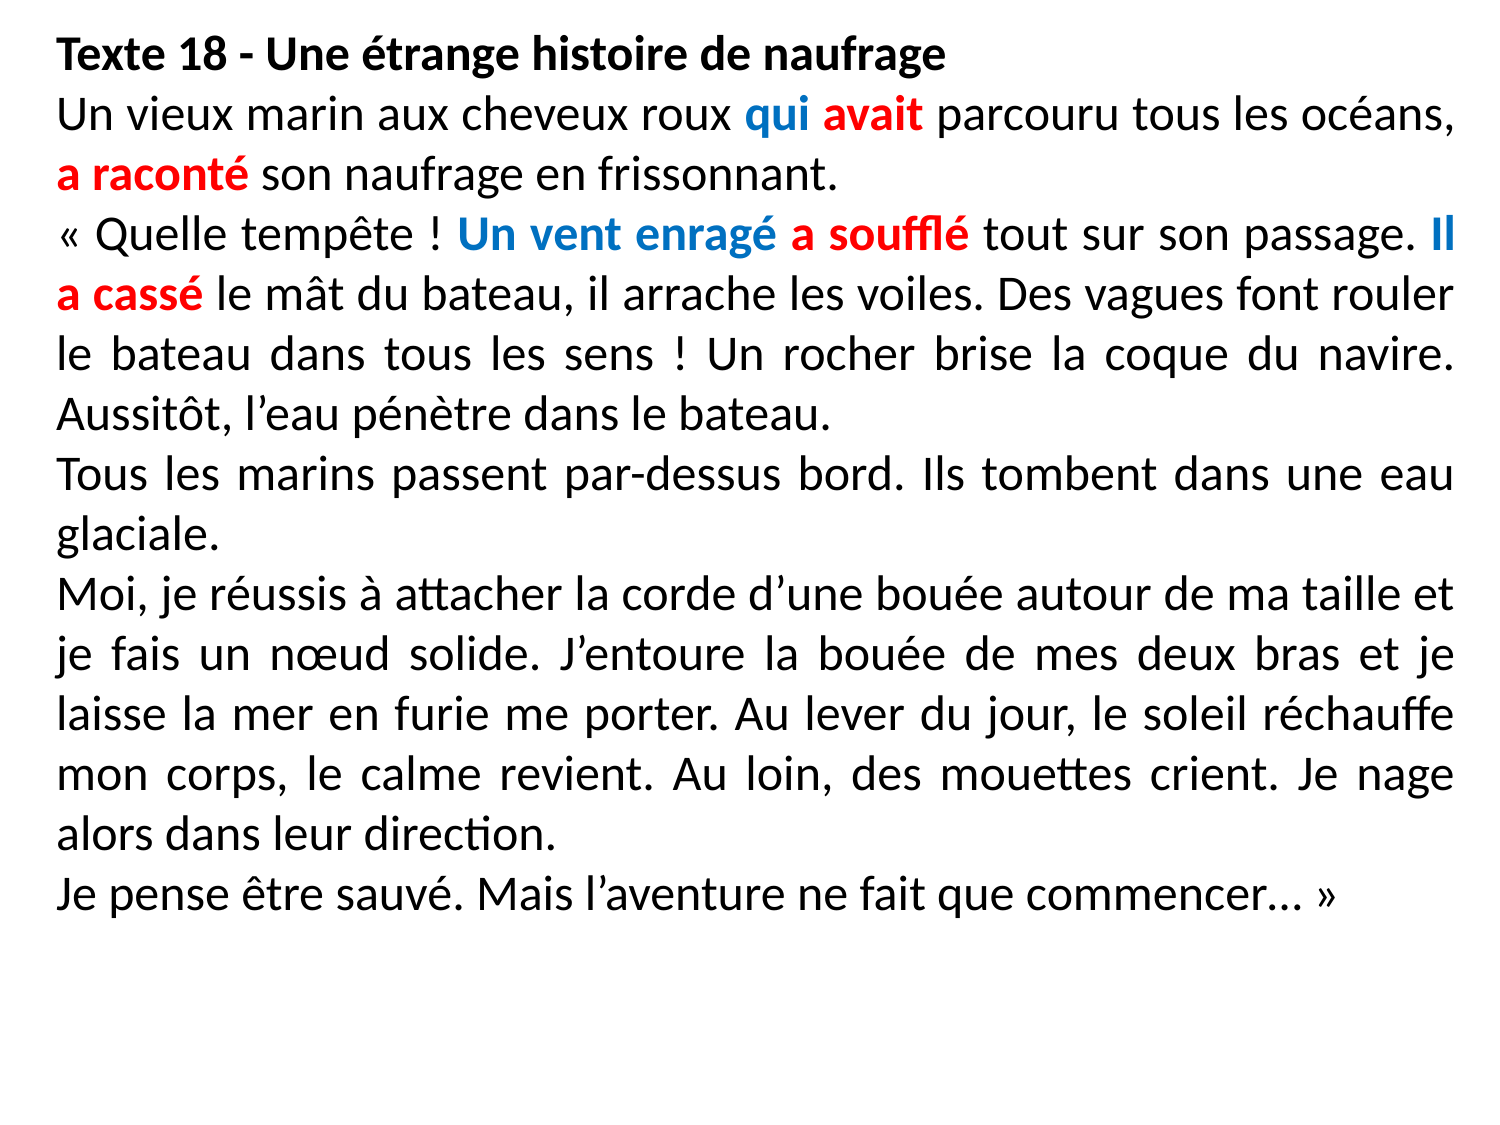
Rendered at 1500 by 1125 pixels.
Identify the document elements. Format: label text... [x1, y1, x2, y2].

text_box Texte 18 - Une étrange histoire de naufrage Un vieux marin aux cheveux roux qui avait parcouru tous les océans, a raconté son naufrage en frissonnant. « Quelle tempête ! Un vent enragé a soufflé tout sur son passage. Il a cassé le mât du bateau, il arrache les voiles. Des vagues font rouler le bateau dans tous les sens ! Un rocher brise la coque du navire. Aussitôt, l’eau pénètre dans le bateau. Tous les marins passent par-dessus bord. Ils tombent dans une eau glaciale. Moi, je réussis à attacher la corde d’une bouée autour de ma taille et je fais un nœud solide. J’entoure la bouée de mes deux bras et je laisse la mer en furie me porter. Au lever du jour, le soleil réchauffe mon corps, le calme revient. Au loin, des mouettes crient. Je nage alors dans leur direction. Je pense être sauvé. Mais l’aventure ne fait que commencer… » [41, 13, 1471, 928]
